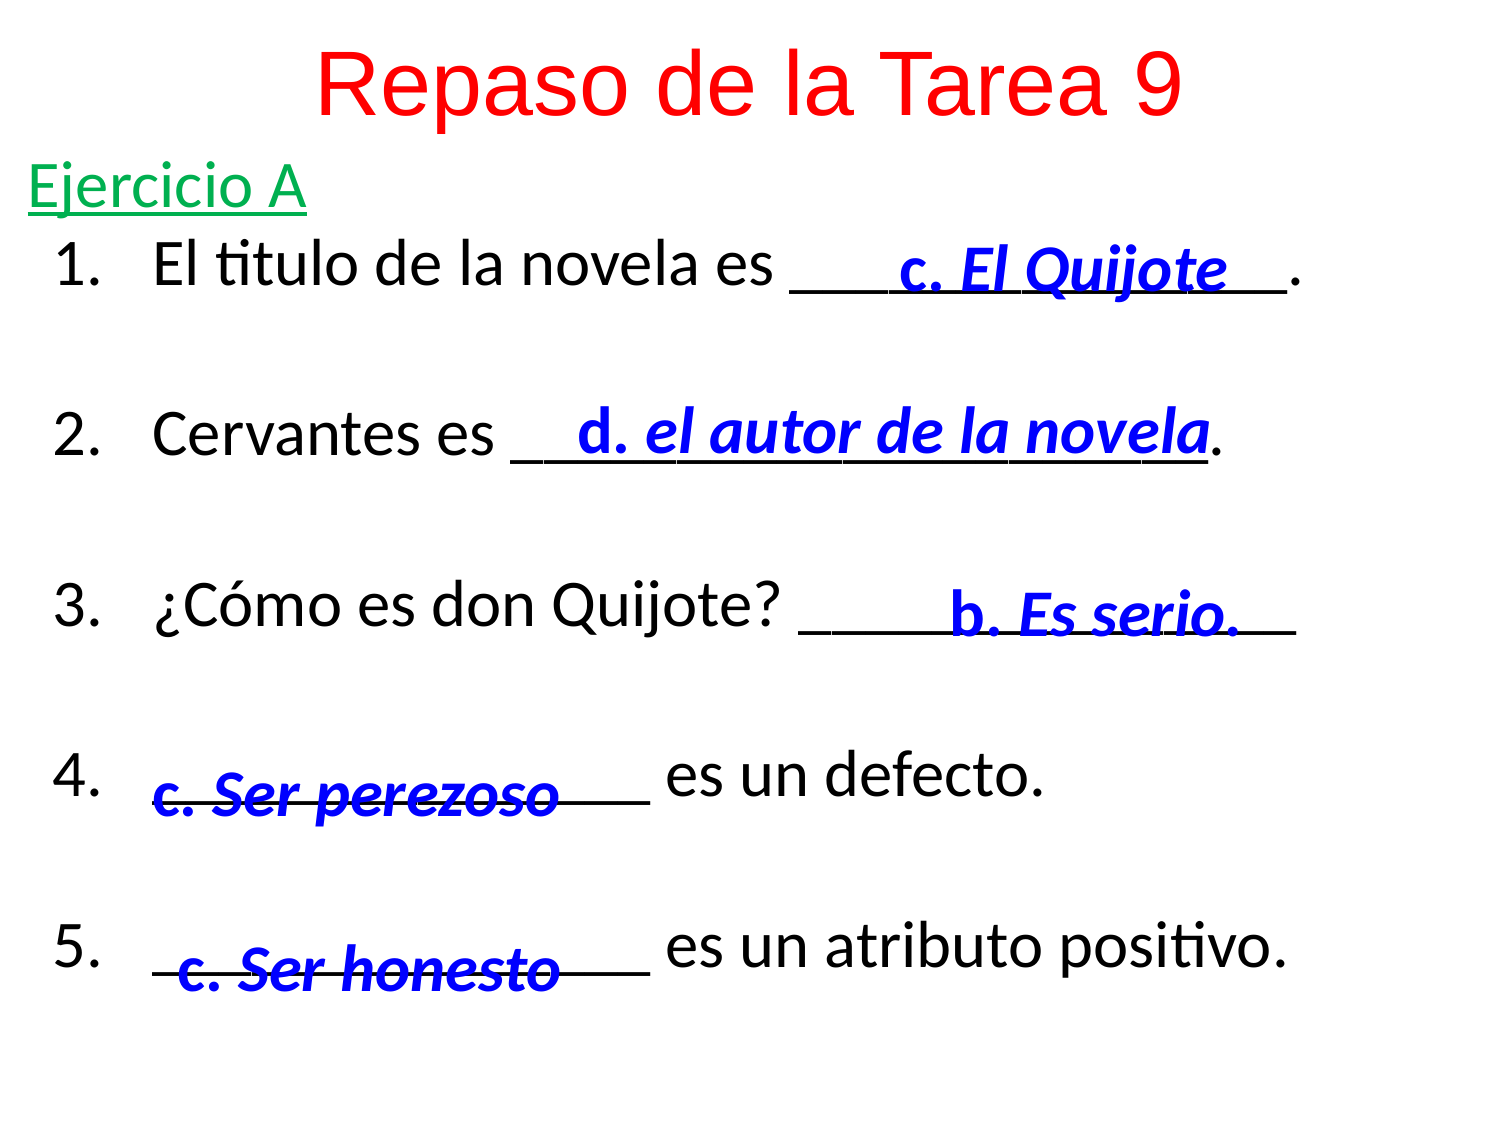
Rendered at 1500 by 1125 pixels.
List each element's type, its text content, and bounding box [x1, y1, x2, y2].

text_box c. El Quijote [884, 217, 1388, 313]
text_box c. Ser perezoso [137, 742, 725, 838]
list El titulo de la novela es _______________. Cervantes es _____________________. ¿Cómo es don Quijote? _______________ _______________ es un defecto. _______________ es un atributo positivo. [37, 220, 1463, 1075]
text_box b. Es serio. [934, 562, 1438, 658]
text_box c. Ser honesto [162, 917, 666, 1013]
text_box Repaso de la Tarea 9 [74, 12, 1425, 146]
text_box d. el autor de la novela [562, 379, 1375, 475]
title Ejercicio A [12, 87, 1363, 275]
